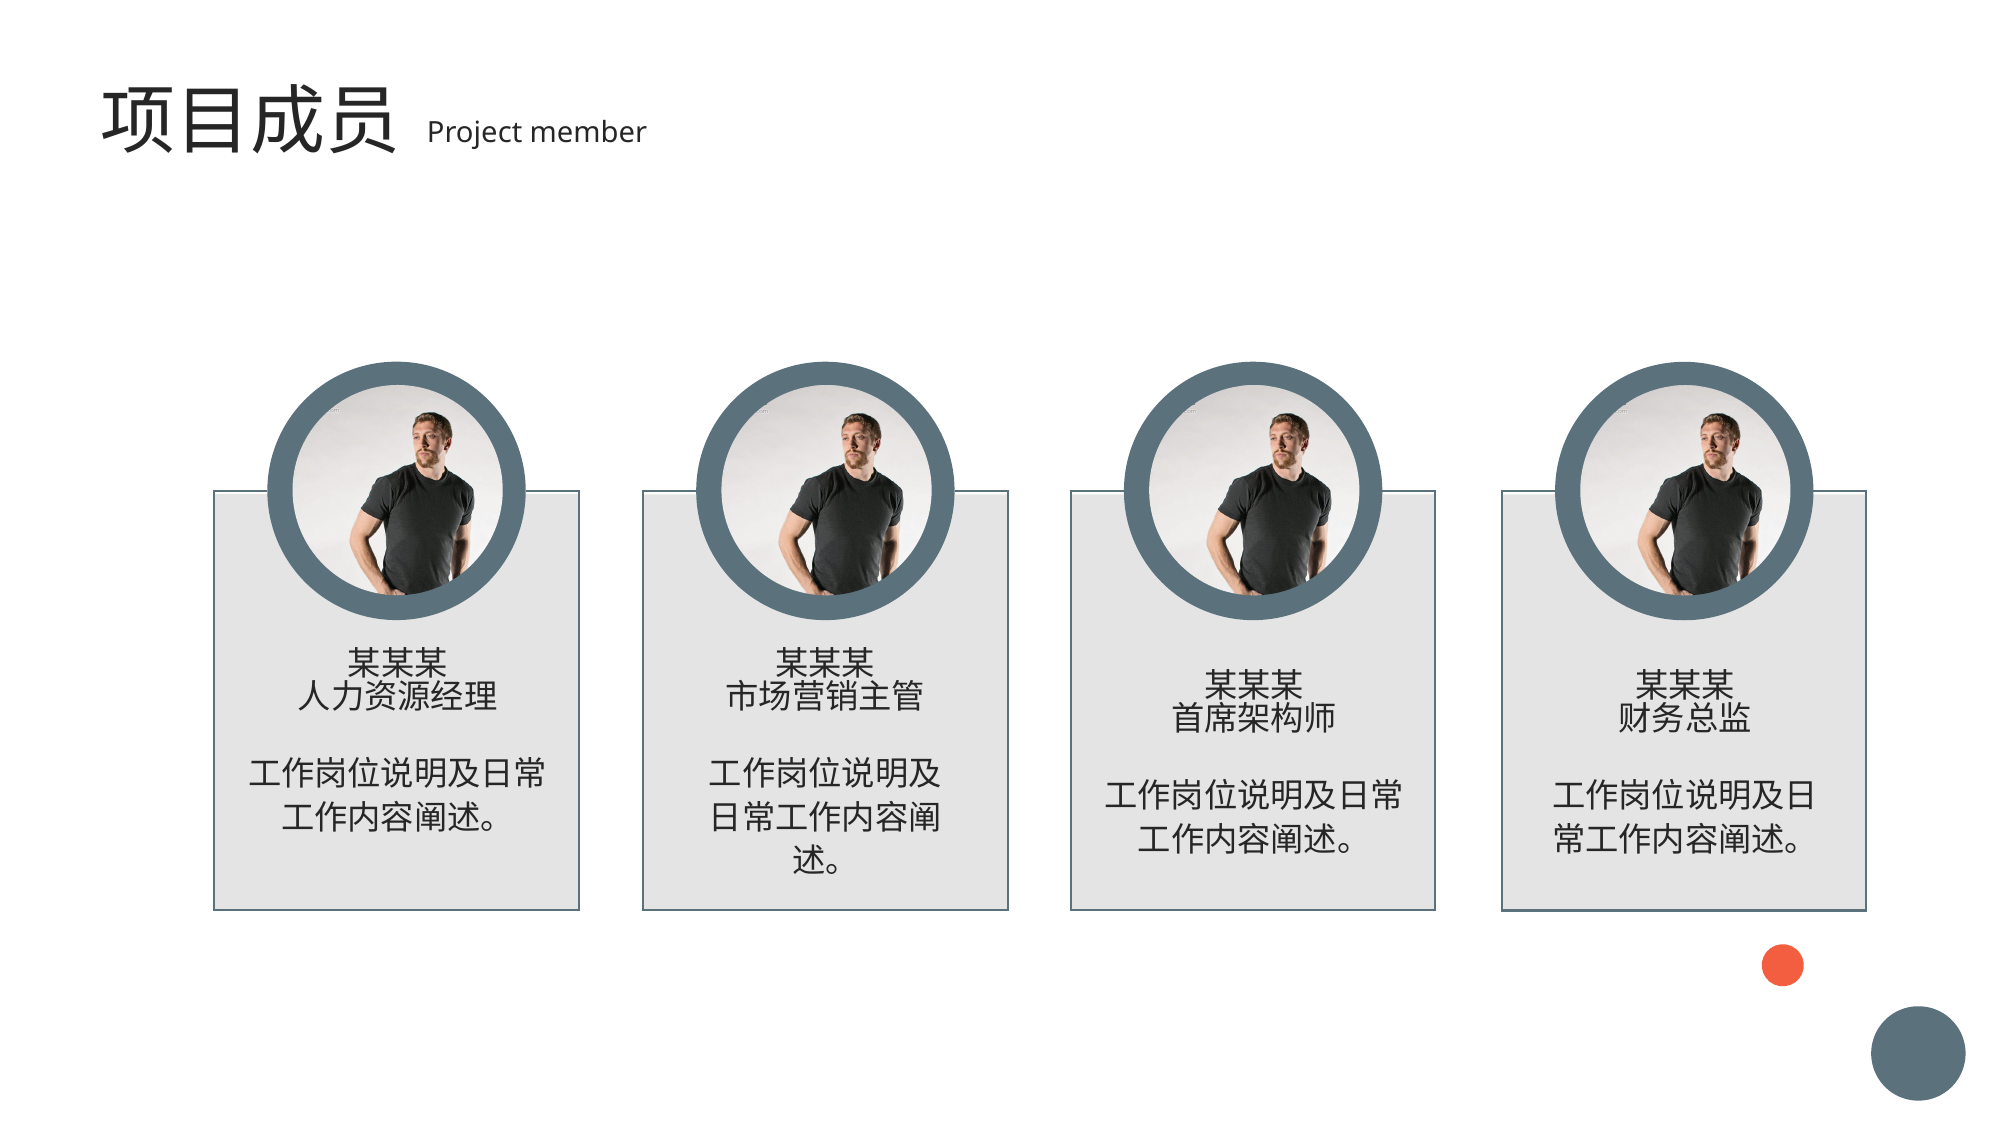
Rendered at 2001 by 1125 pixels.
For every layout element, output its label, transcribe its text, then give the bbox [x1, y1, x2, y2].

text_box 项目成员 [85, 65, 423, 171]
text_box [1870, 1005, 1967, 1102]
text_box Project member [412, 105, 807, 156]
text_box [1760, 943, 1805, 988]
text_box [213, 361, 1868, 912]
